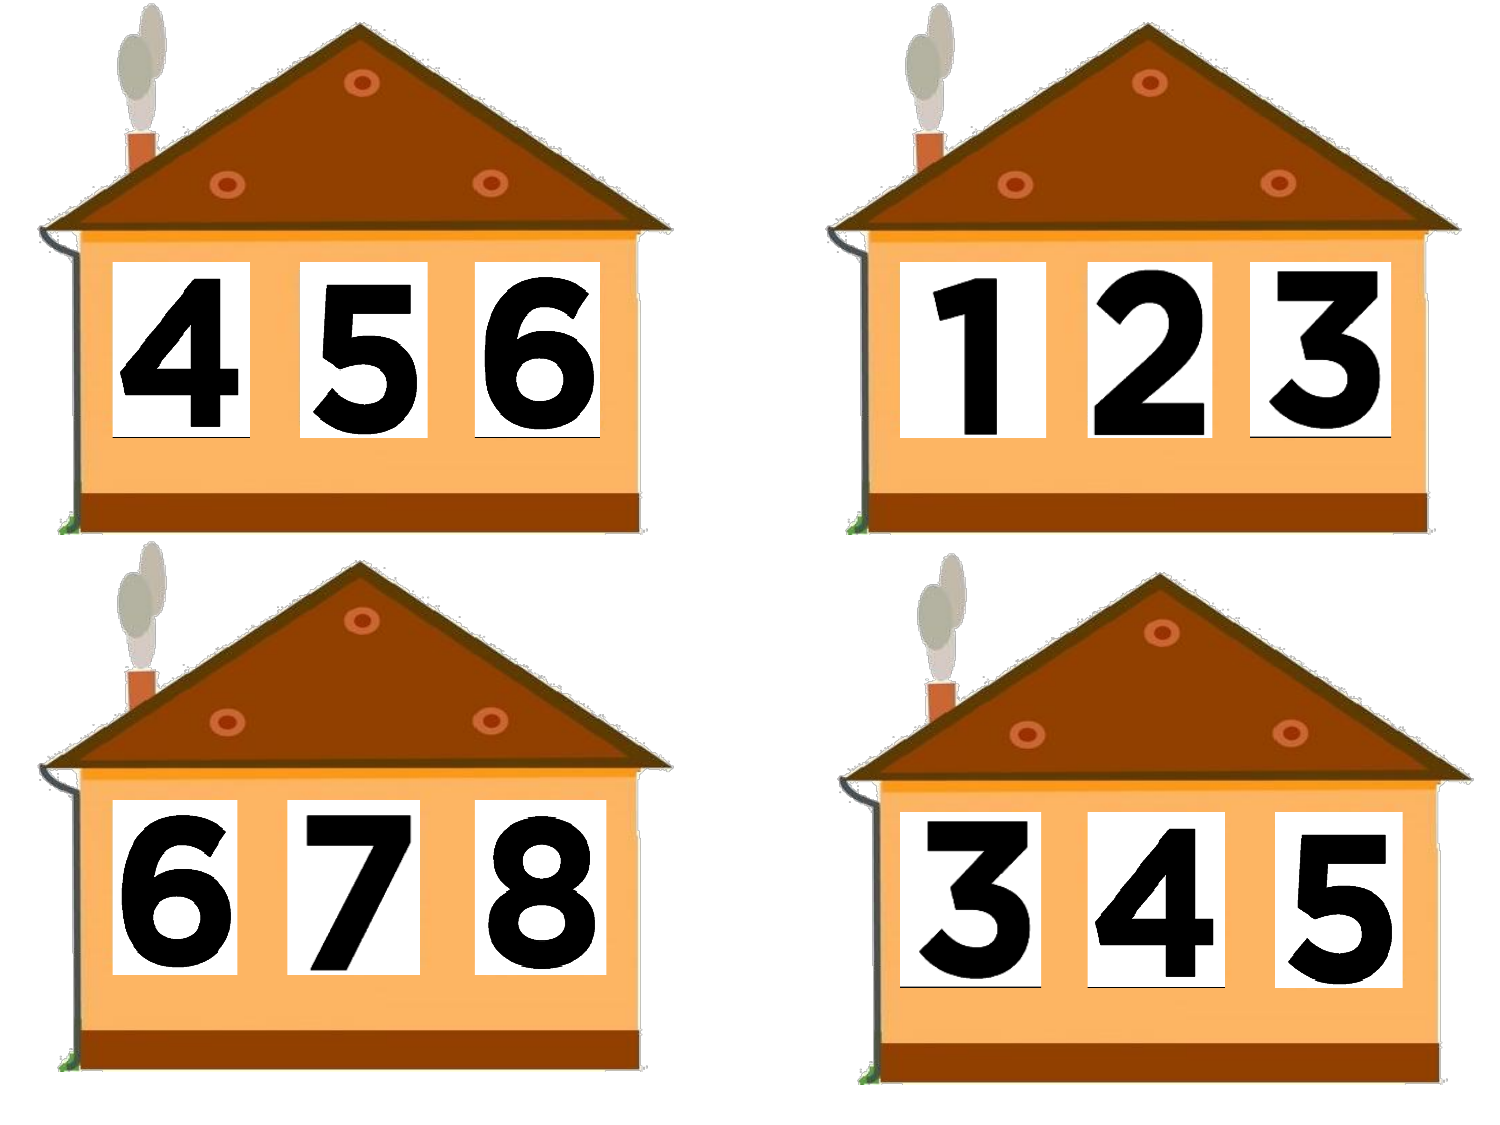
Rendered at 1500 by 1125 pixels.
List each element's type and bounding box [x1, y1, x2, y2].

picture [37, 537, 676, 1073]
picture [824, 0, 1463, 535]
picture [837, 549, 1476, 1085]
picture [37, 0, 676, 535]
